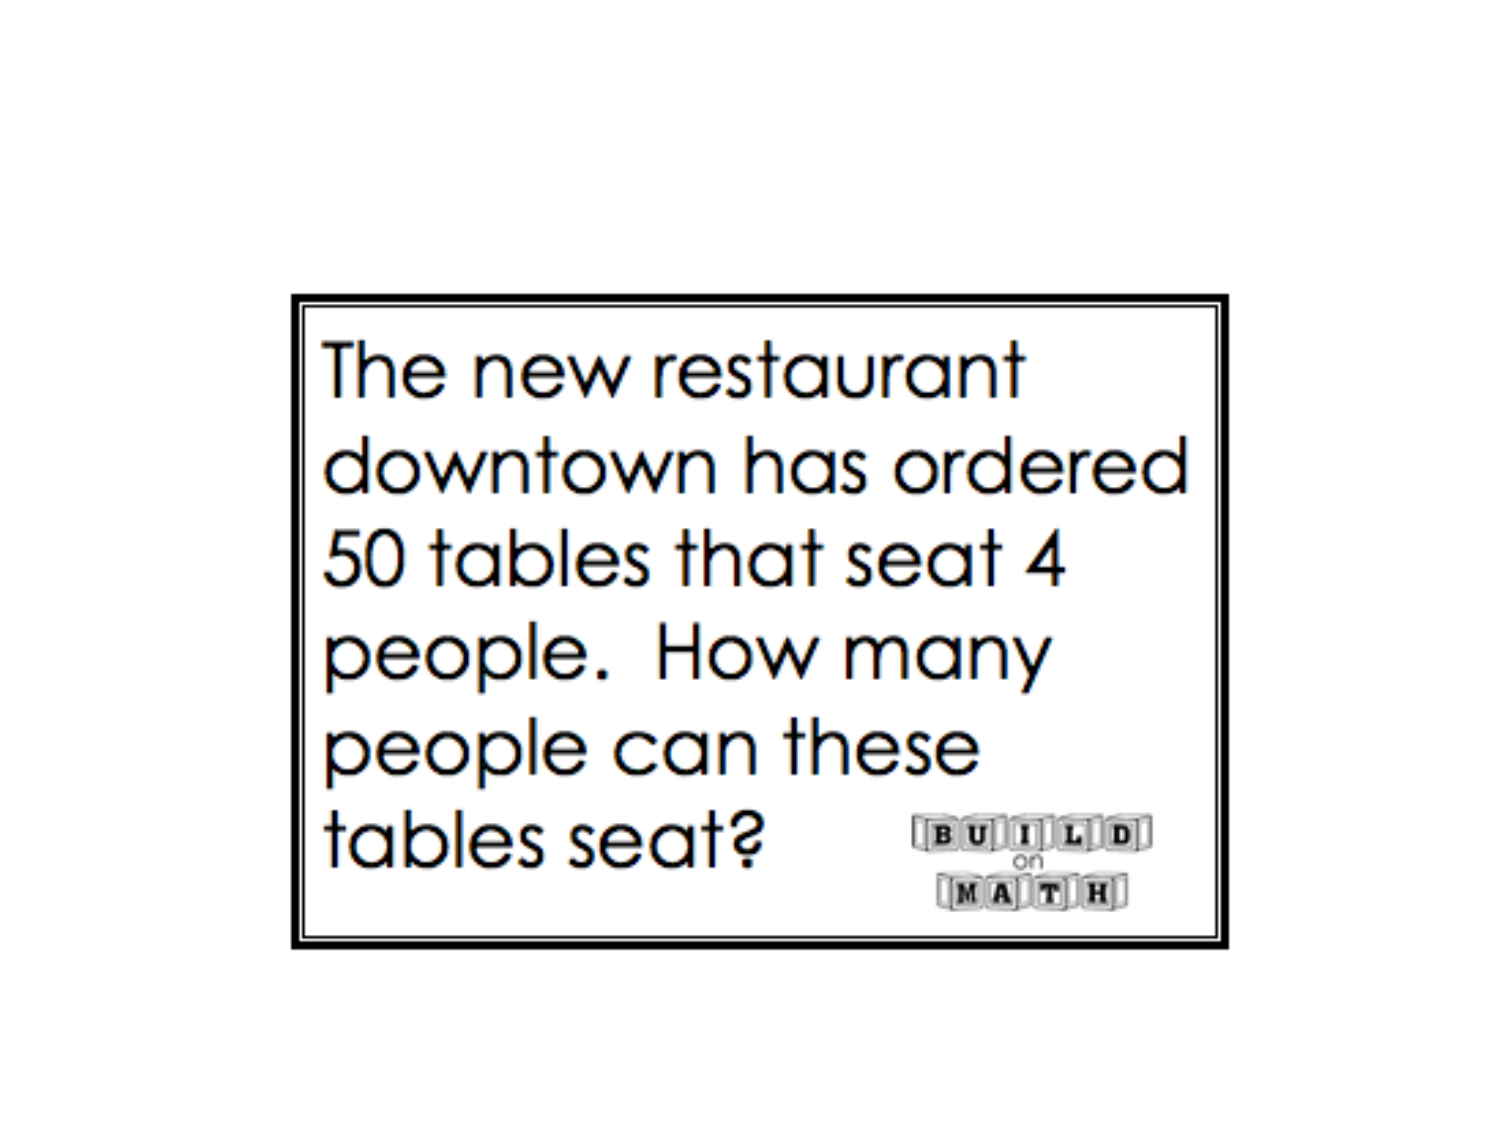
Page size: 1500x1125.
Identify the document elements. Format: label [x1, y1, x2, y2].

list [74, 262, 1426, 1006]
